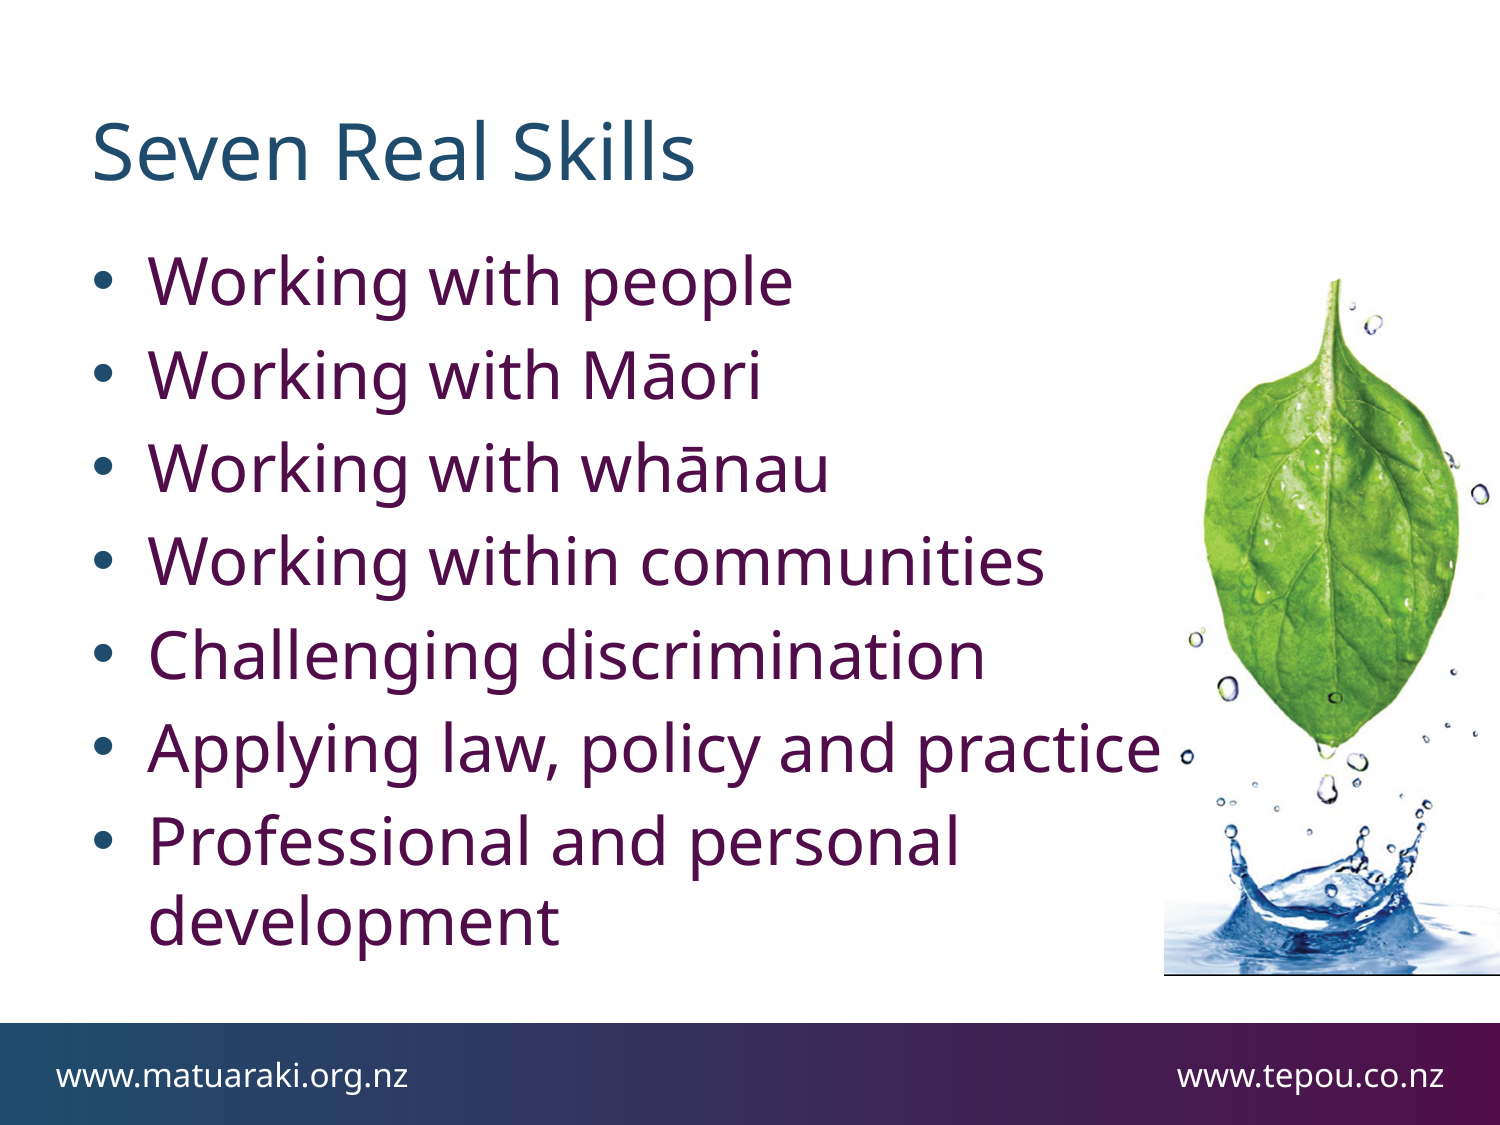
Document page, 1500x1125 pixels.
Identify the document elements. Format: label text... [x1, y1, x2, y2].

picture [1164, 261, 1500, 977]
title Seven Real Skills [76, 66, 1427, 231]
list Working with people Working with Māori Working with whānau Working within communities Challenging discrimination Applying law, policy and practice Professional and personal development [76, 231, 1427, 929]
